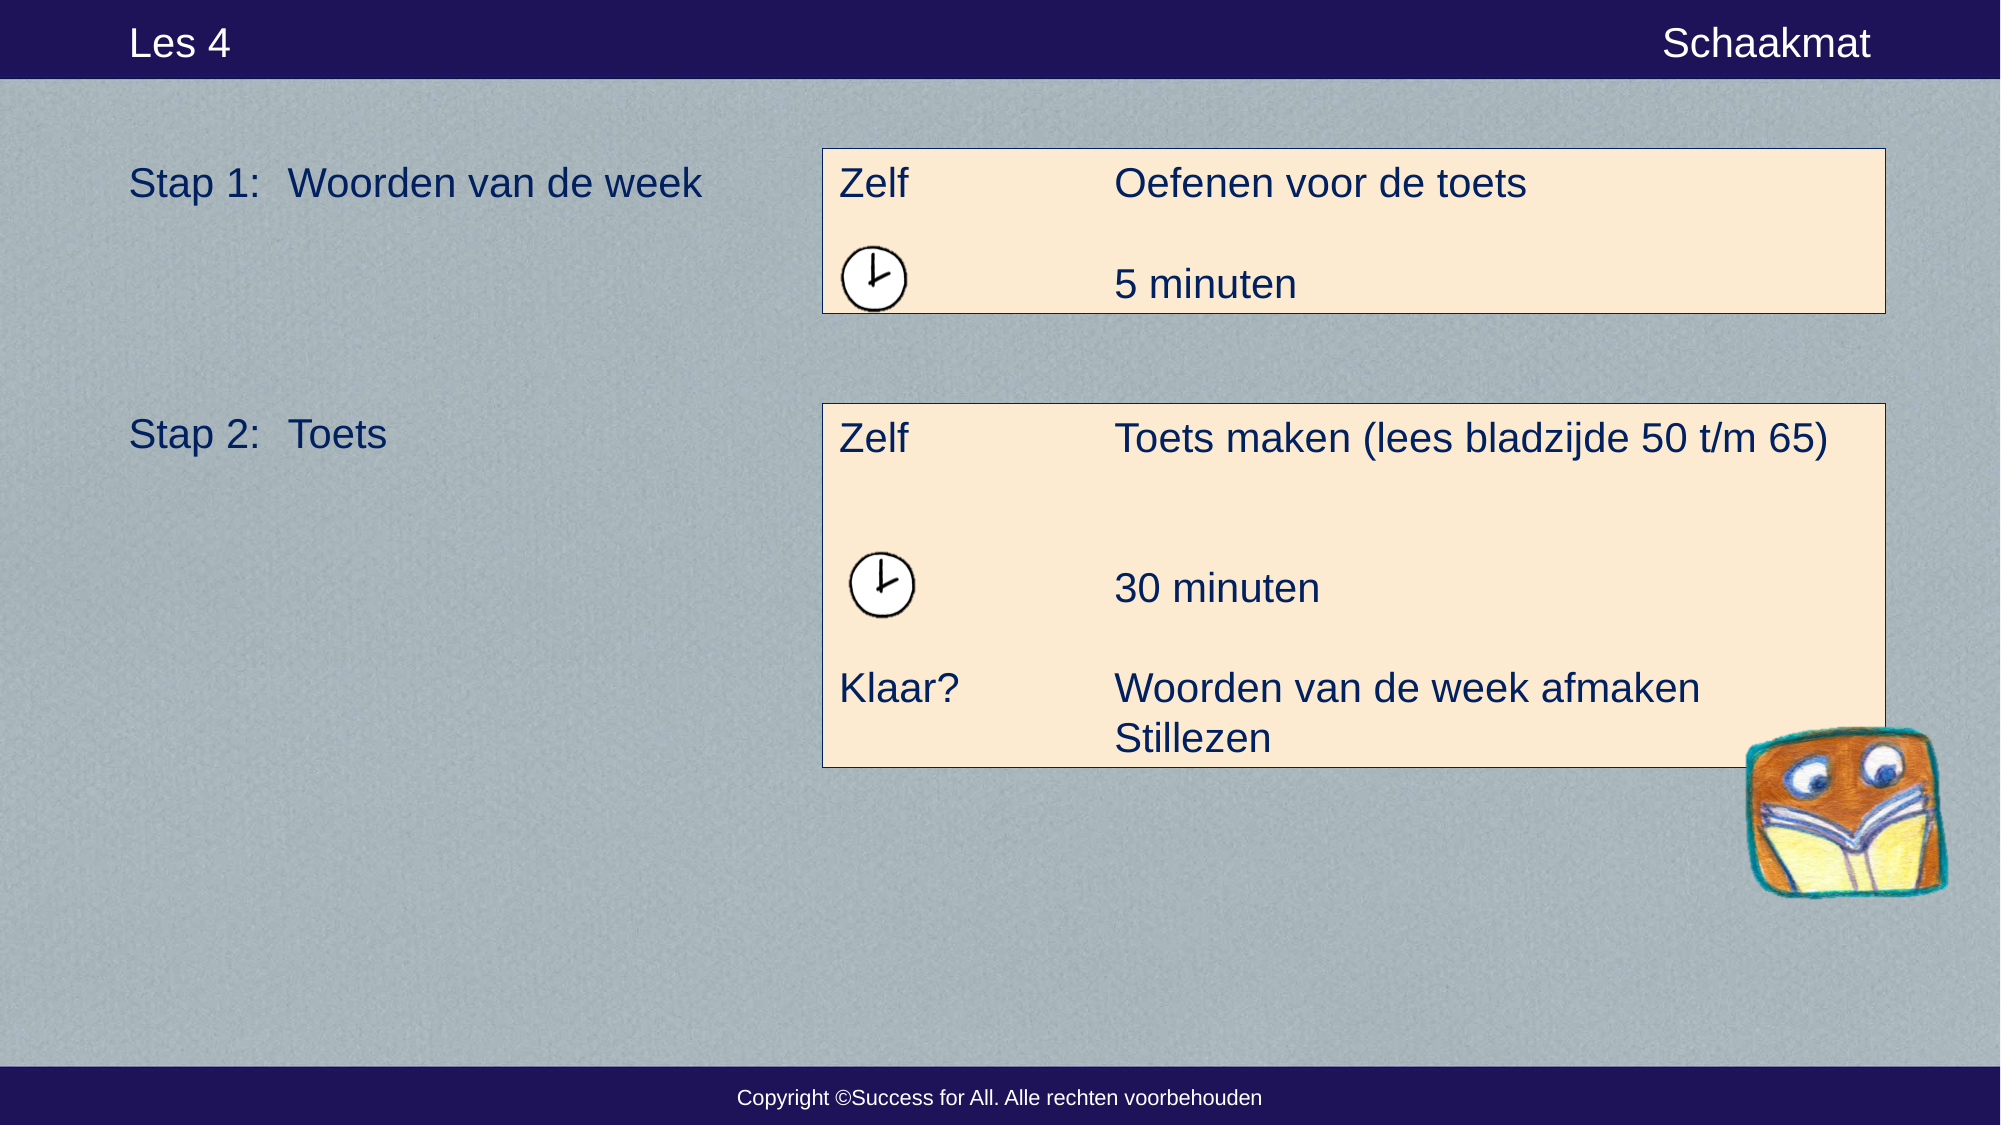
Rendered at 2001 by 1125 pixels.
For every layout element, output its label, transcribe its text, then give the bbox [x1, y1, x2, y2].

text_box Zelf Oefenen voor de toets 5 minuten [822, 148, 1886, 314]
text_box Schaakmat [999, 8, 1886, 73]
picture [0, 0, 2001, 1125]
text_box Les 4 [114, 8, 354, 73]
text_box Copyright ©Success for All. Alle rechten voorbehouden [0, 1076, 2000, 1125]
text_box Zelf Toets maken (lees bladzijde 50 t/m 65) 30 minuten Klaar? Woorden van de week afmaken Stillezen [822, 403, 1886, 768]
text_box Stap 1: Woorden van de week Stap 2: Toets [114, 148, 907, 764]
